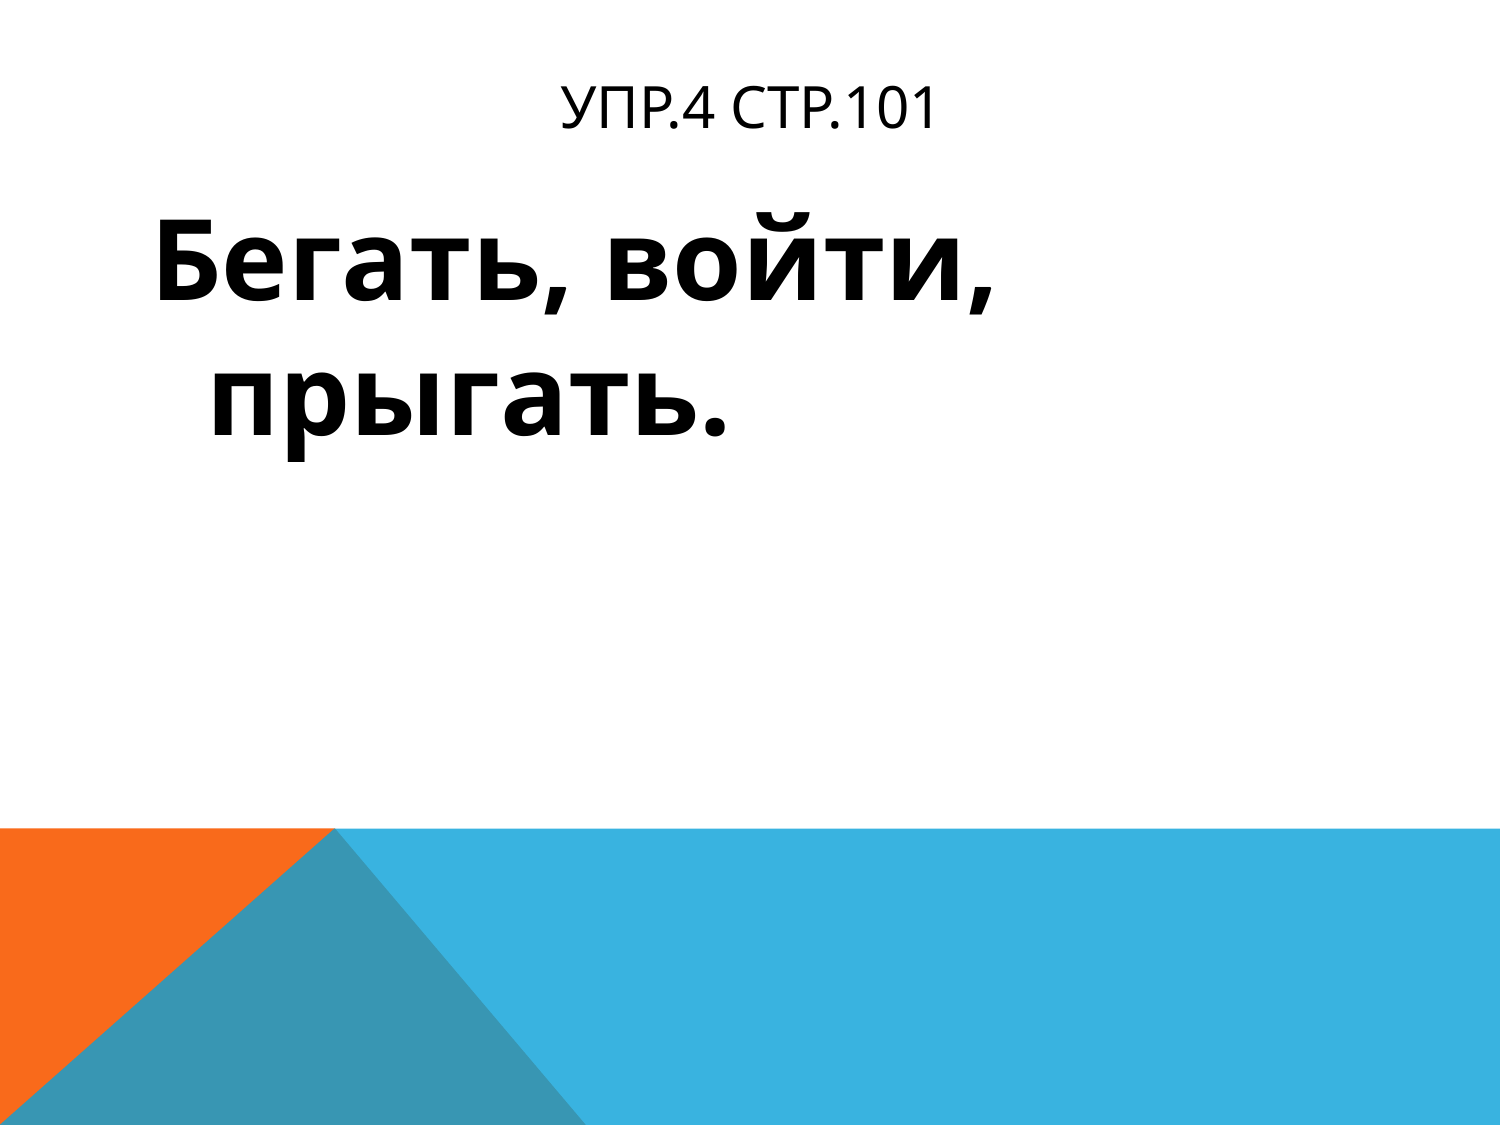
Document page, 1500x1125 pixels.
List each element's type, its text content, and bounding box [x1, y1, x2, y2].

title Упр.4 стр.101 [135, 60, 1369, 150]
list Бегать, войти, прыгать. [135, 180, 1369, 768]
